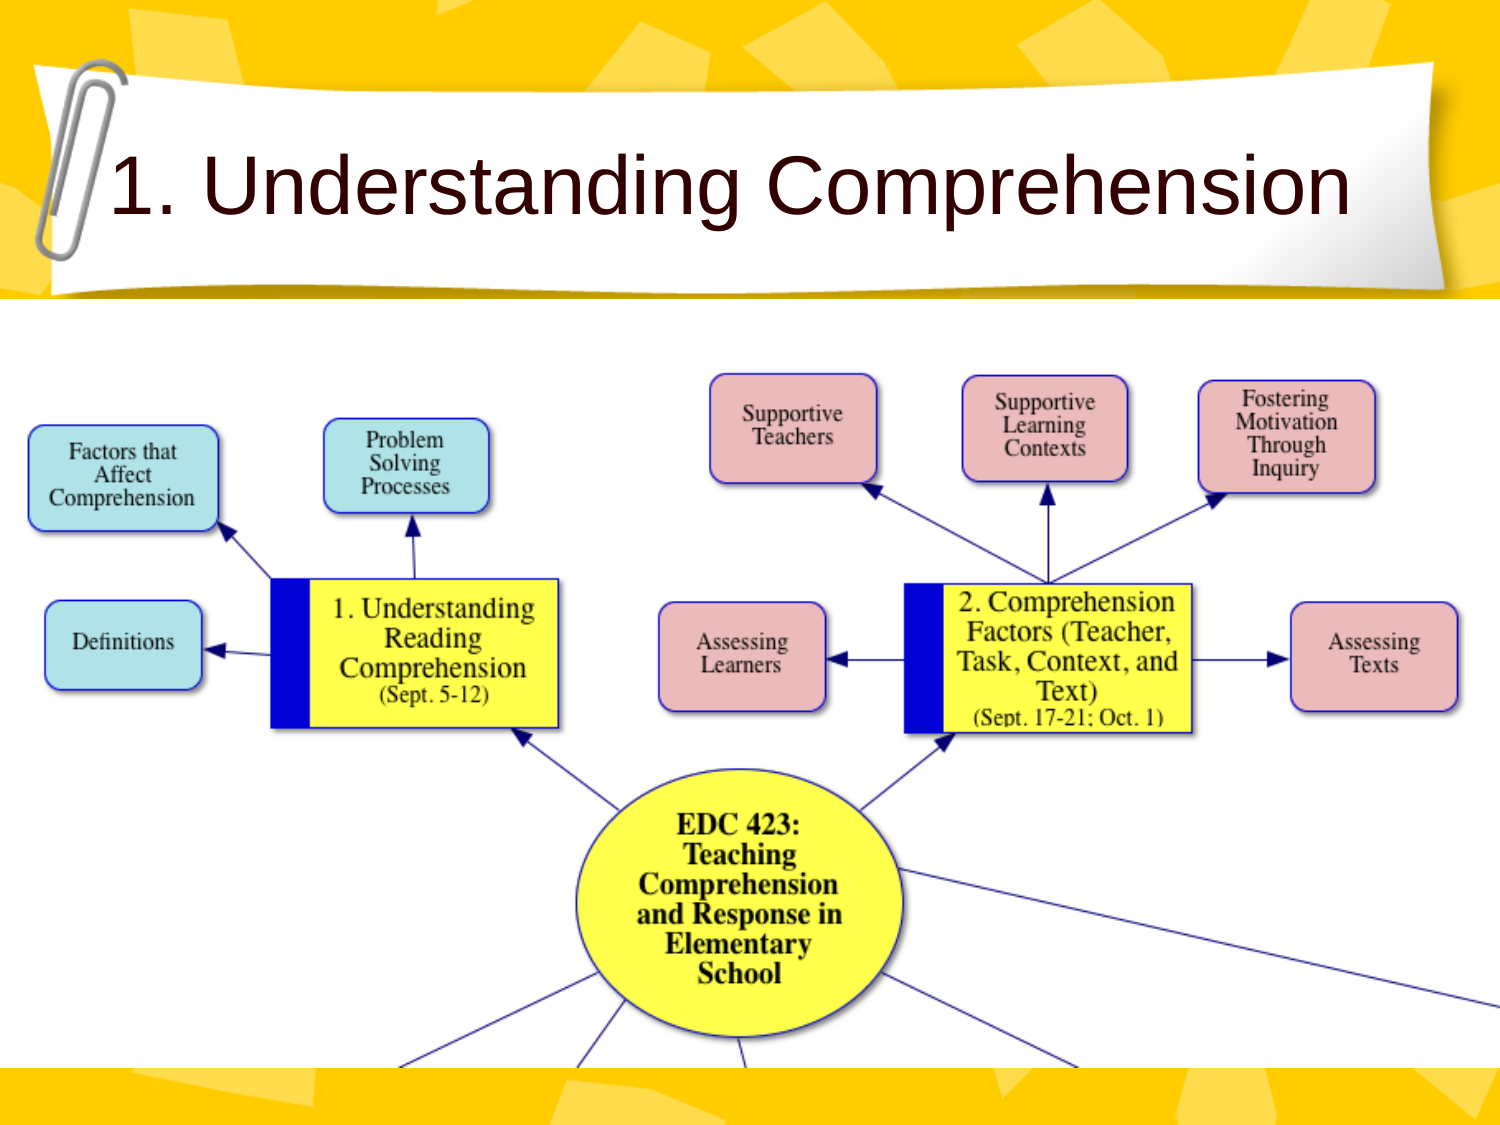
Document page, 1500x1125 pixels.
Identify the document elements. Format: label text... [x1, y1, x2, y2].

title 1. Understanding Comprehension [74, 87, 1388, 276]
picture [0, 0, 1500, 1125]
